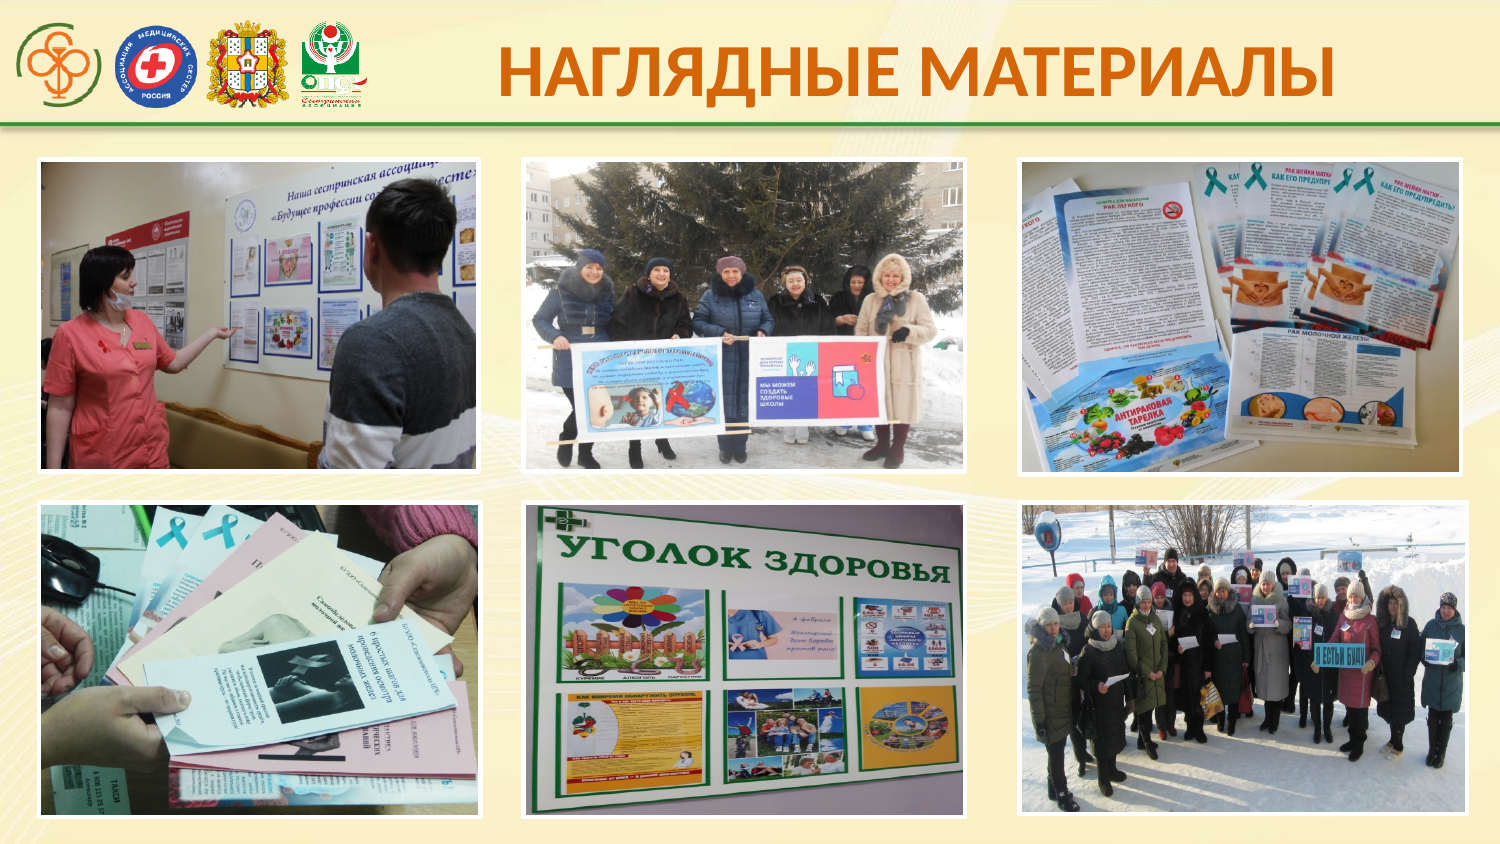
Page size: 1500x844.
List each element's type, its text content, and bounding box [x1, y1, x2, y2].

picture [0, 0, 1500, 844]
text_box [13, 18, 367, 111]
text_box НАГЛЯДНЫЕ МАТЕРИАЛЫ [360, 13, 1477, 119]
